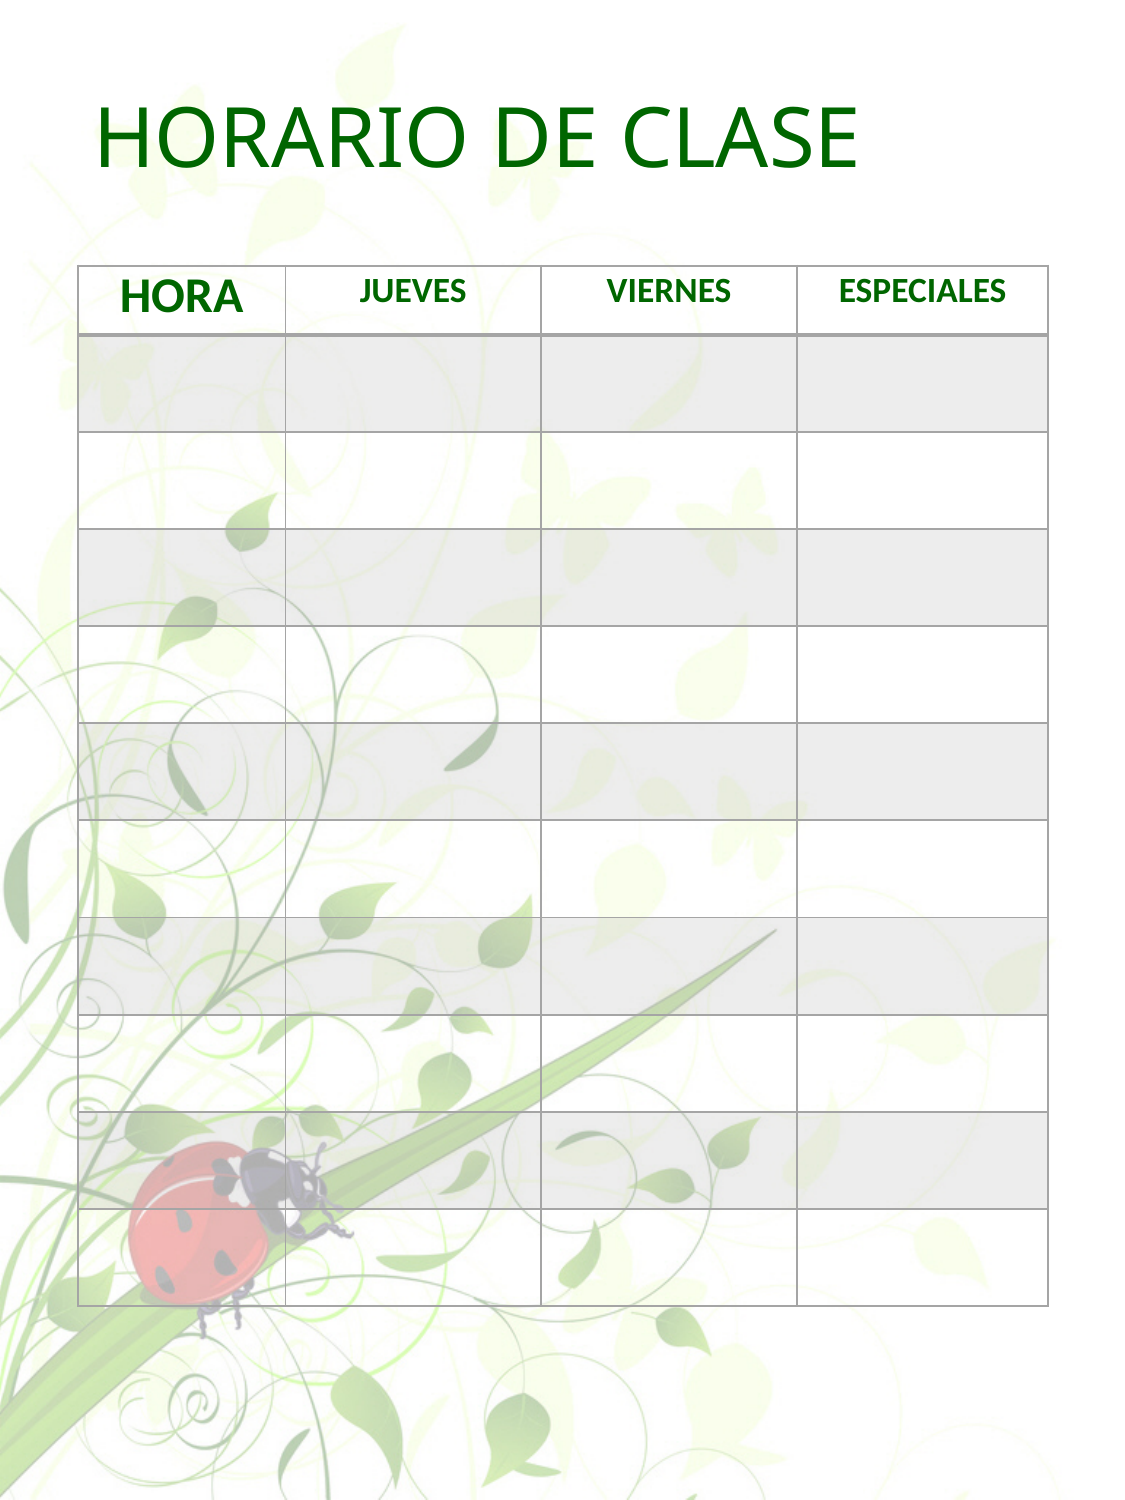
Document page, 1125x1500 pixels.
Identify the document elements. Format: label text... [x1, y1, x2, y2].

table_cell [286, 627, 540, 722]
table_cell [286, 821, 540, 917]
table_cell [798, 821, 1047, 917]
table_cell [798, 724, 1047, 819]
table_cell [79, 1016, 285, 1111]
table_cell [542, 1016, 796, 1111]
table_cell [798, 918, 1047, 1014]
table_cell [542, 724, 796, 819]
table_cell [286, 724, 540, 819]
table_cell [286, 1113, 540, 1208]
title HORARIO DE CLASE [77, 40, 1049, 241]
table_cell [798, 1210, 1047, 1305]
table_cell [798, 433, 1047, 528]
table_header HORA [79, 267, 285, 333]
table_cell [79, 627, 285, 722]
table_cell [798, 627, 1047, 722]
table_cell [79, 530, 285, 625]
table_cell [79, 821, 285, 917]
table_cell [798, 337, 1047, 431]
table_cell [79, 433, 285, 528]
table_cell [798, 1016, 1047, 1111]
table_cell [79, 1210, 285, 1305]
table_cell [798, 1113, 1047, 1208]
table_header ESPECIALES [798, 267, 1047, 333]
table_cell [79, 1113, 285, 1208]
table_cell [286, 433, 540, 528]
table_cell [542, 433, 796, 528]
table_cell [286, 1210, 540, 1305]
table_cell [542, 1113, 796, 1208]
table_cell [286, 337, 540, 431]
table_cell [542, 1210, 796, 1305]
table_cell [542, 530, 796, 625]
table_cell [79, 337, 285, 431]
table_cell [798, 530, 1047, 625]
table_cell [286, 918, 540, 1014]
table_cell [542, 821, 796, 917]
table_cell [286, 530, 540, 625]
table_cell [542, 627, 796, 722]
table_cell [542, 918, 796, 1014]
table_header JUEVES [286, 267, 540, 333]
table_cell [79, 918, 285, 1014]
table_header VIERNES [542, 267, 796, 333]
picture [0, 0, 1125, 1500]
table_cell [286, 1016, 540, 1111]
table_cell [542, 337, 796, 431]
table_cell [79, 724, 285, 819]
